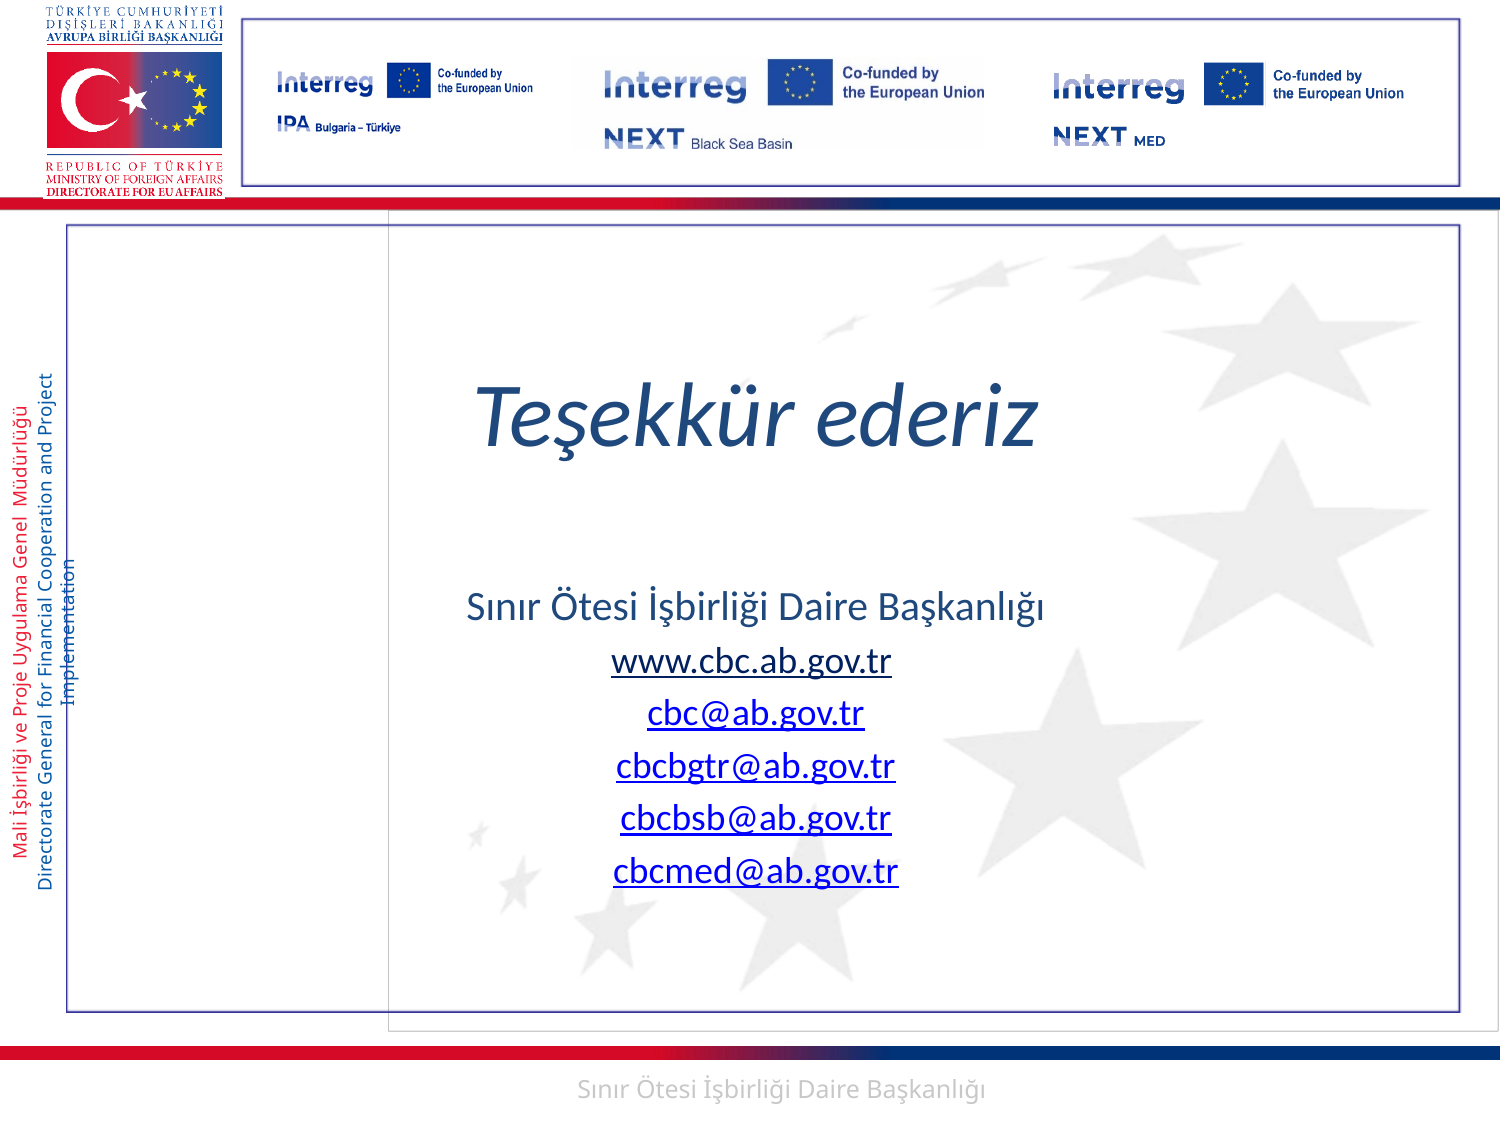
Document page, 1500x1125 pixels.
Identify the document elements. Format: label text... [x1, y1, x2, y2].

picture [240, 17, 1462, 187]
picture [0, 2, 1500, 1033]
footer Sınır Ötesi İşbirliği Daire Başkanlığı [537, 1070, 1034, 1108]
text_box Teşekkür ederiz Sınır Ötesi İşbirliği Daire Başkanlığı www.cbc.ab.gov.tr cbc@ab.gov.tr cbcbgtr@ab.gov.tr cbcbsb@ab.gov.tr cbcmed@ab.gov.tr [41, 231, 1471, 1012]
picture [0, 1046, 1500, 1060]
